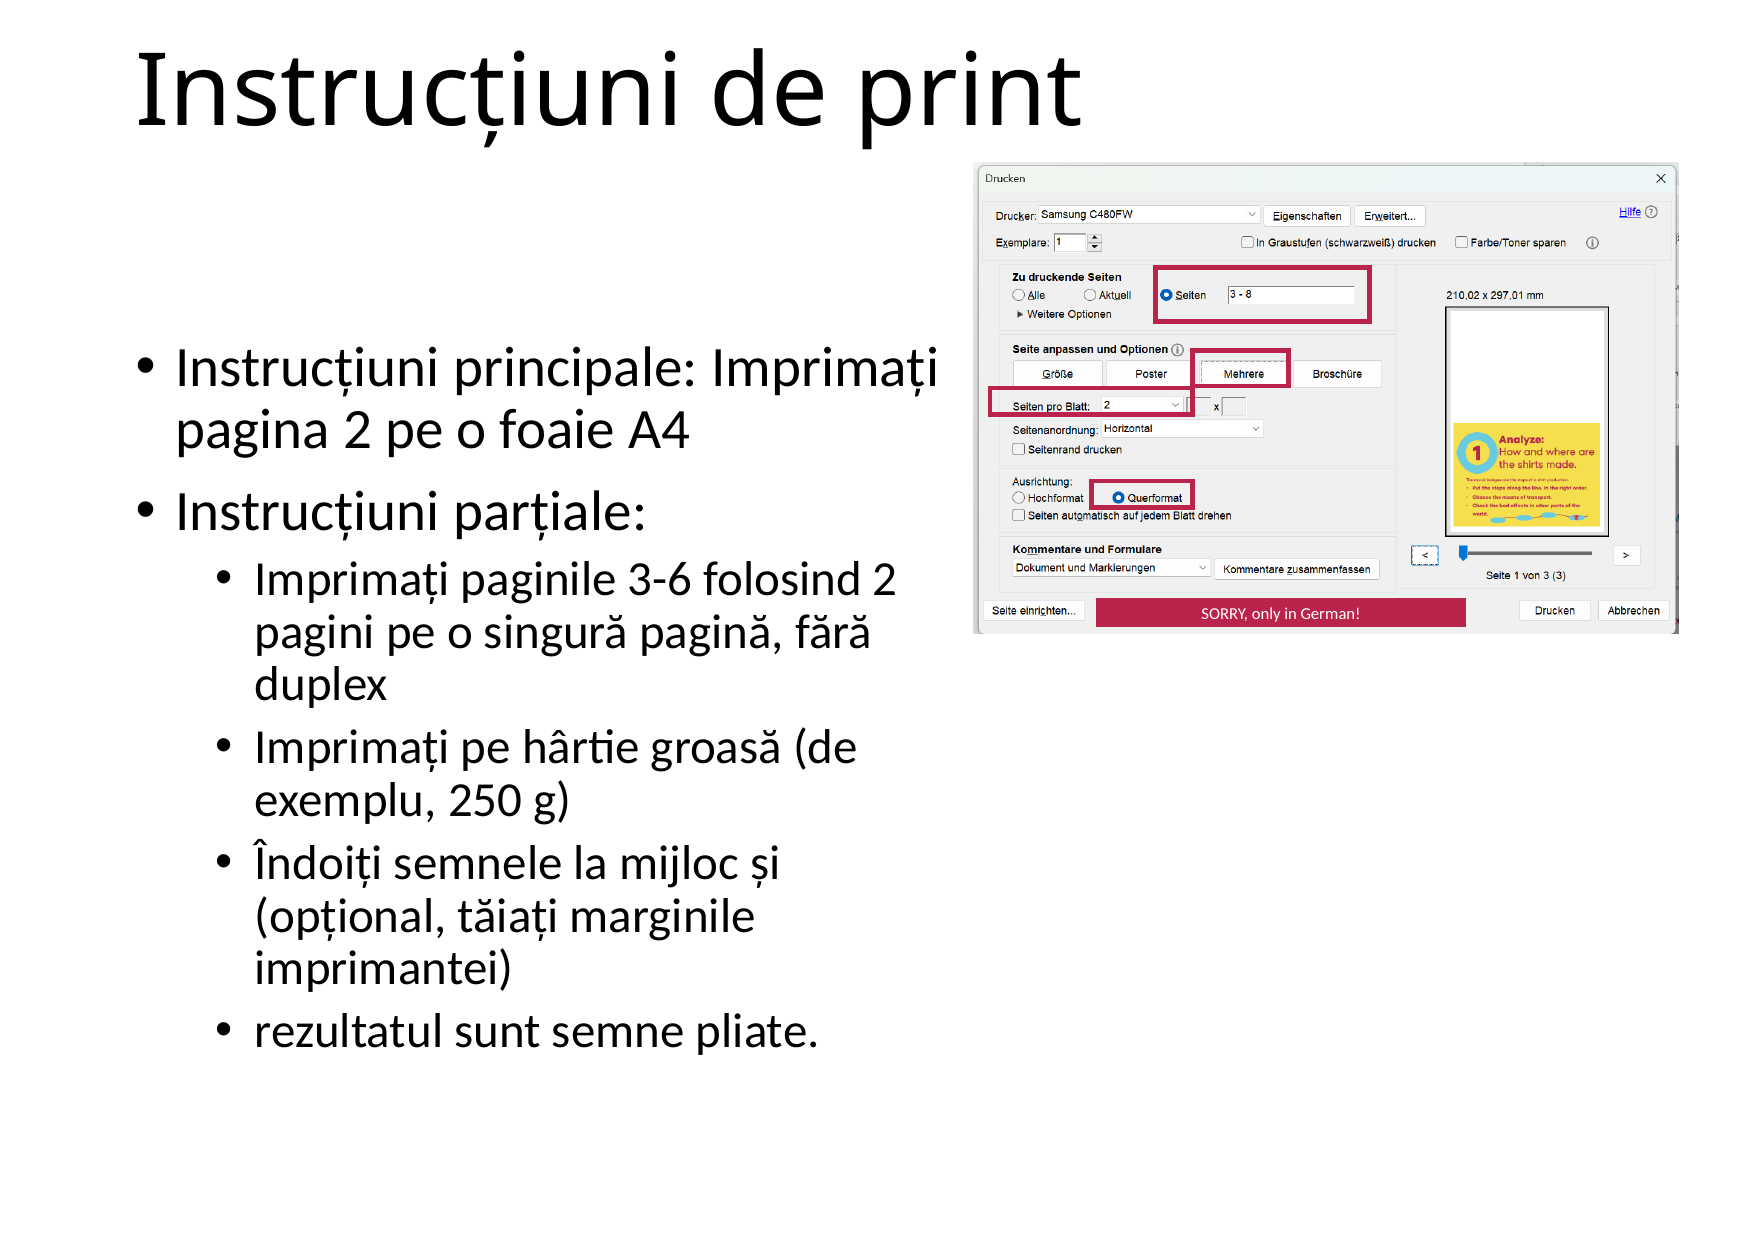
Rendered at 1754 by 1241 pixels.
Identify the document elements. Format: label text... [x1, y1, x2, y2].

list Instrucțiuni principale: Imprimați pagina 2 pe o foaie A4 Instrucțiuni parțiale: Imprimați paginile 3-6 folosind 2 pagini pe o singură pagină, fără duplex Imprimați pe hârtie groasă (de exemplu, 250 g) Îndoiți semnele la mijloc și (opțional, tăiați marginile imprimantei) rezultatul sunt semne pliate. [120, 330, 979, 1117]
title Instrucțiuni de print [120, 0, 1634, 213]
picture [973, 162, 1679, 634]
